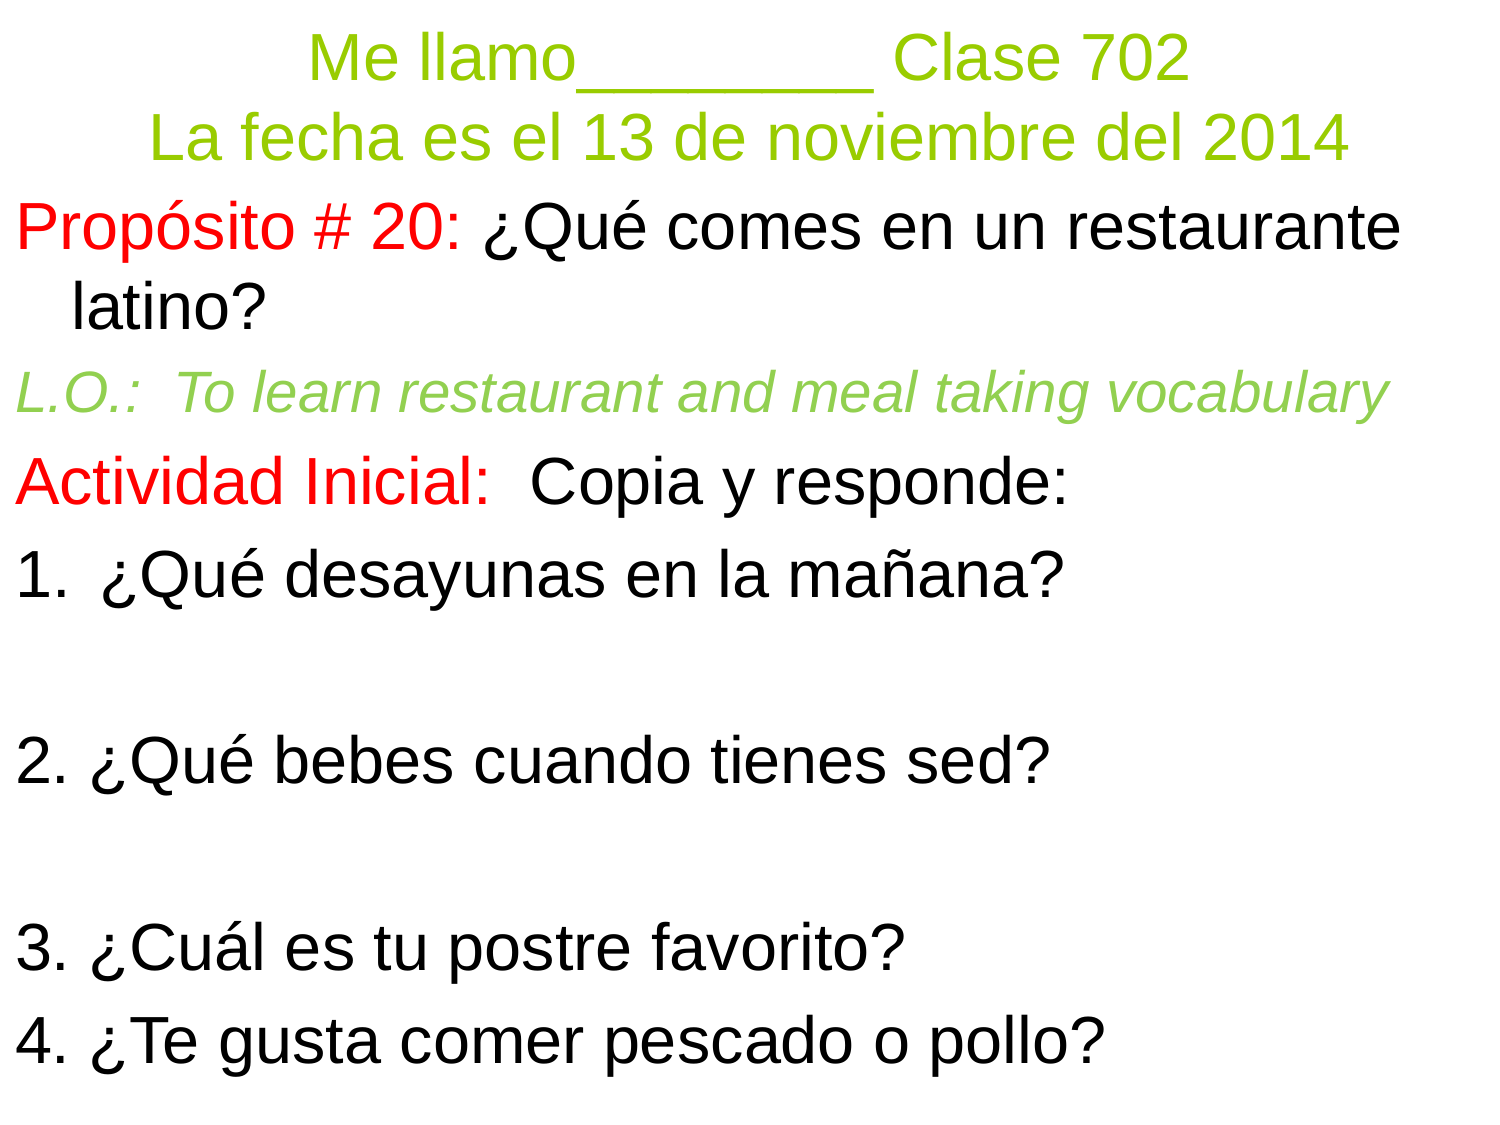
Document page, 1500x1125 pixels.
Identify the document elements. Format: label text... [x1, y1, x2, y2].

title Me llamo________ Clase 702 La fecha es el 13 de noviembre del 2014 [0, 0, 1500, 174]
list Propósito # 20: ¿Qué comes en un restaurante latino? L.O.: To learn restaurant and meal taking vocabulary Actividad Inicial: Copia y responde: ¿Qué desayunas en la mañana? 2. ¿Qué bebes cuando tienes sed? 3. ¿Cuál es tu postre favorito? 4. ¿Te gusta comer pescado o pollo? [0, 174, 1500, 1088]
